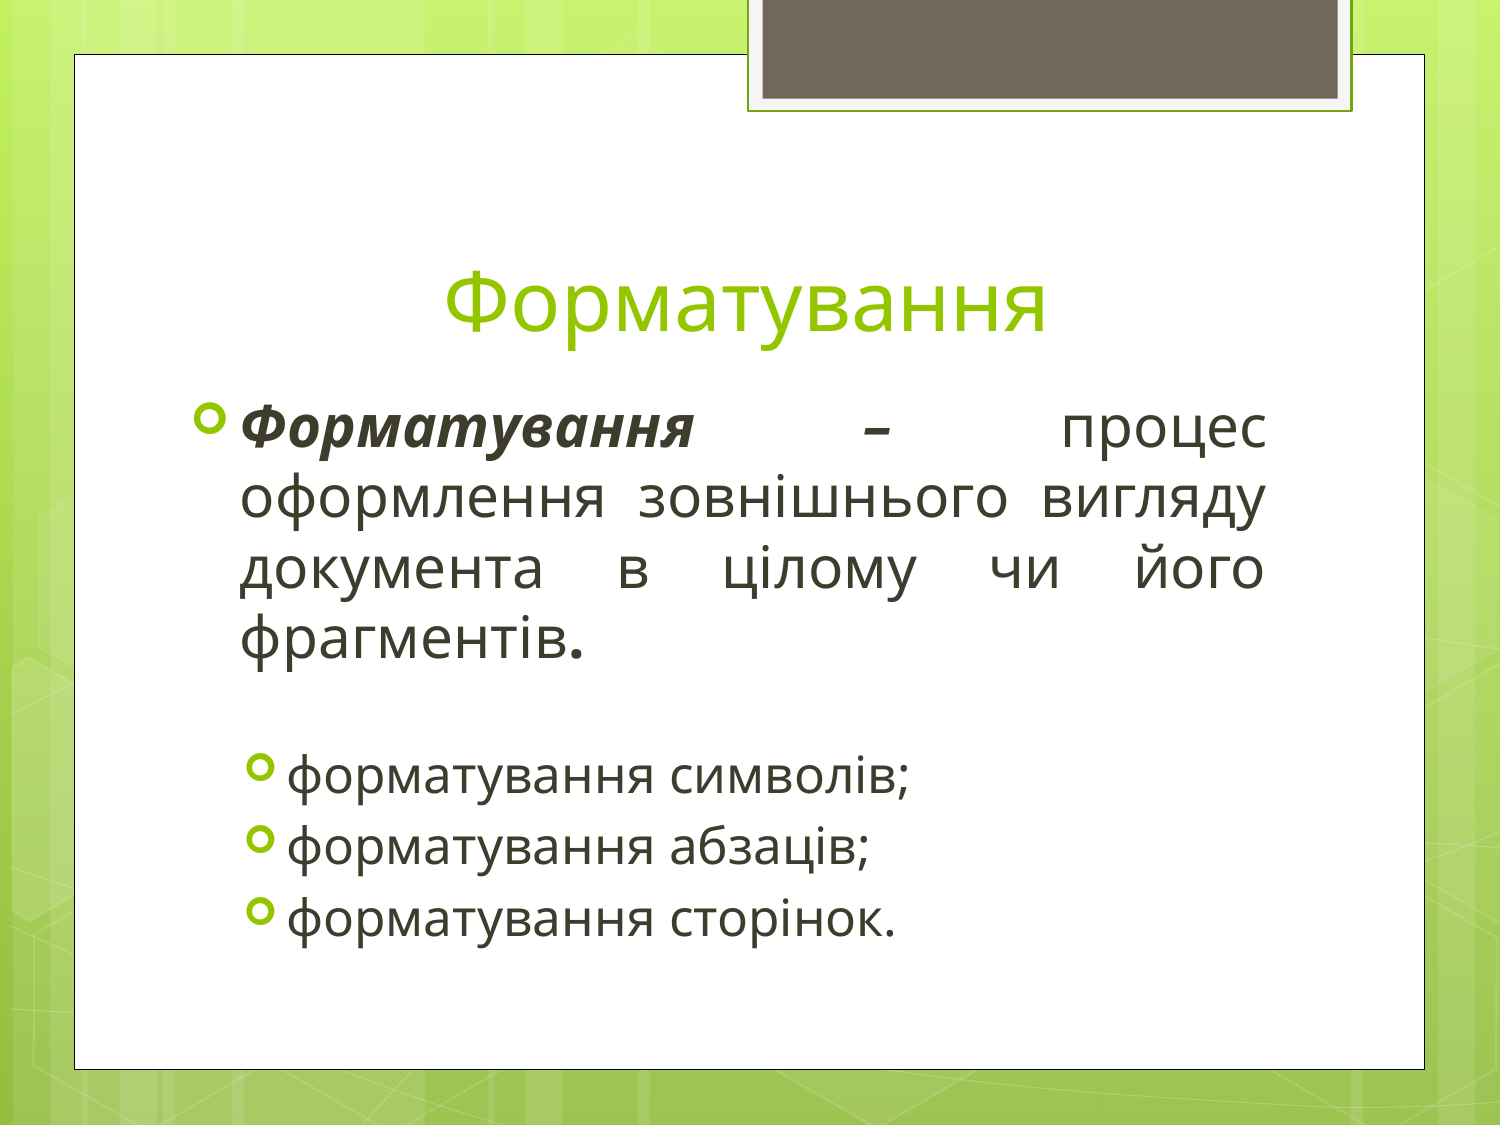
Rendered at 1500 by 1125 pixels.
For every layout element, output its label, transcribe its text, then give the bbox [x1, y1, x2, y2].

title Форматування [171, 168, 1324, 357]
list Форматування – процес оформлення зовнішнього вигляду документа в цілому чи його фрагментів. форматування символів; форматування абзаців; форматування сторінок. [171, 381, 1283, 957]
